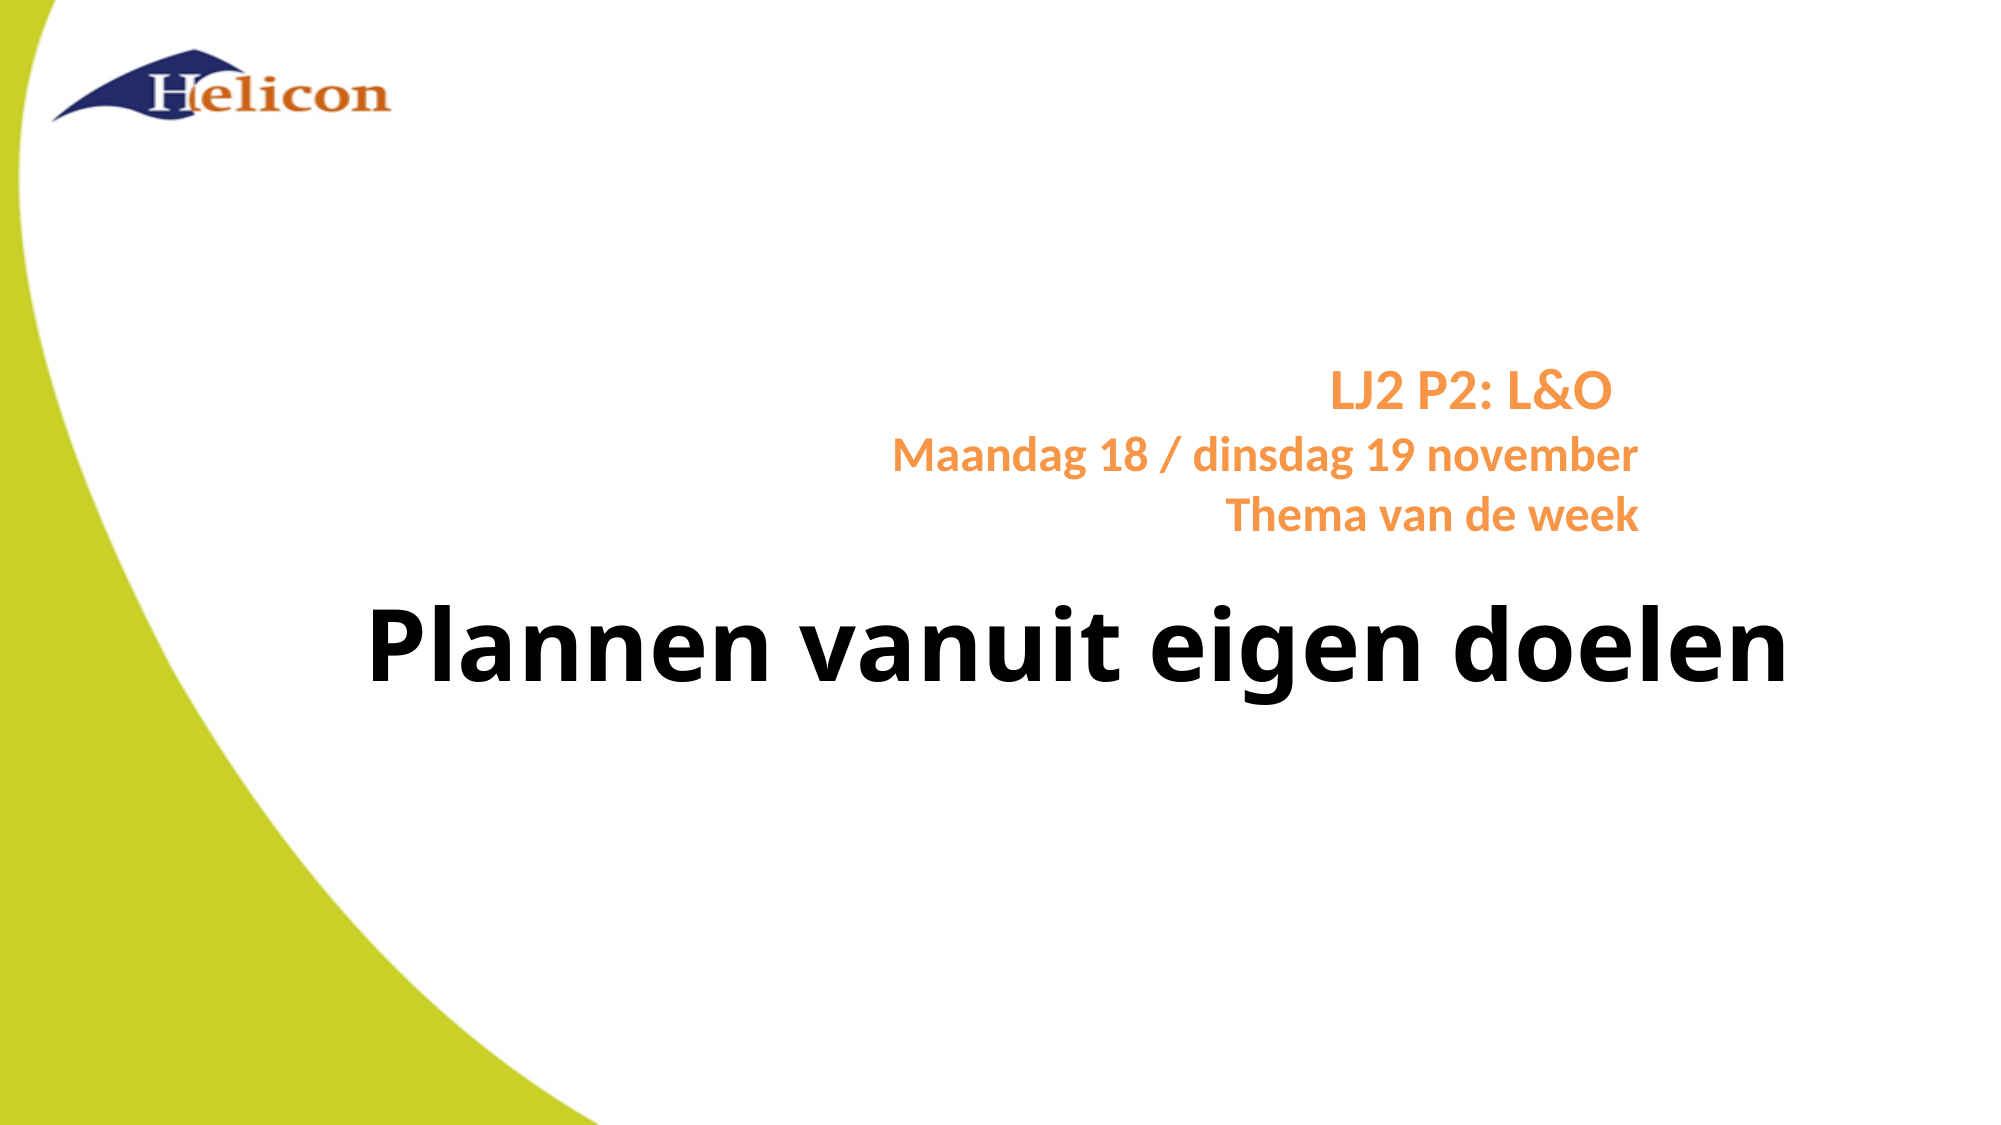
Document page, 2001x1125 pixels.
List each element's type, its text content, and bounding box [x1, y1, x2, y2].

picture [0, 0, 2000, 1125]
text_box LJ2 P2: L&O Maandag 18 / dinsdag 19 november Thema van de week [630, 344, 1655, 549]
text_box Plannen vanuit eigen doelen [349, 573, 1834, 709]
